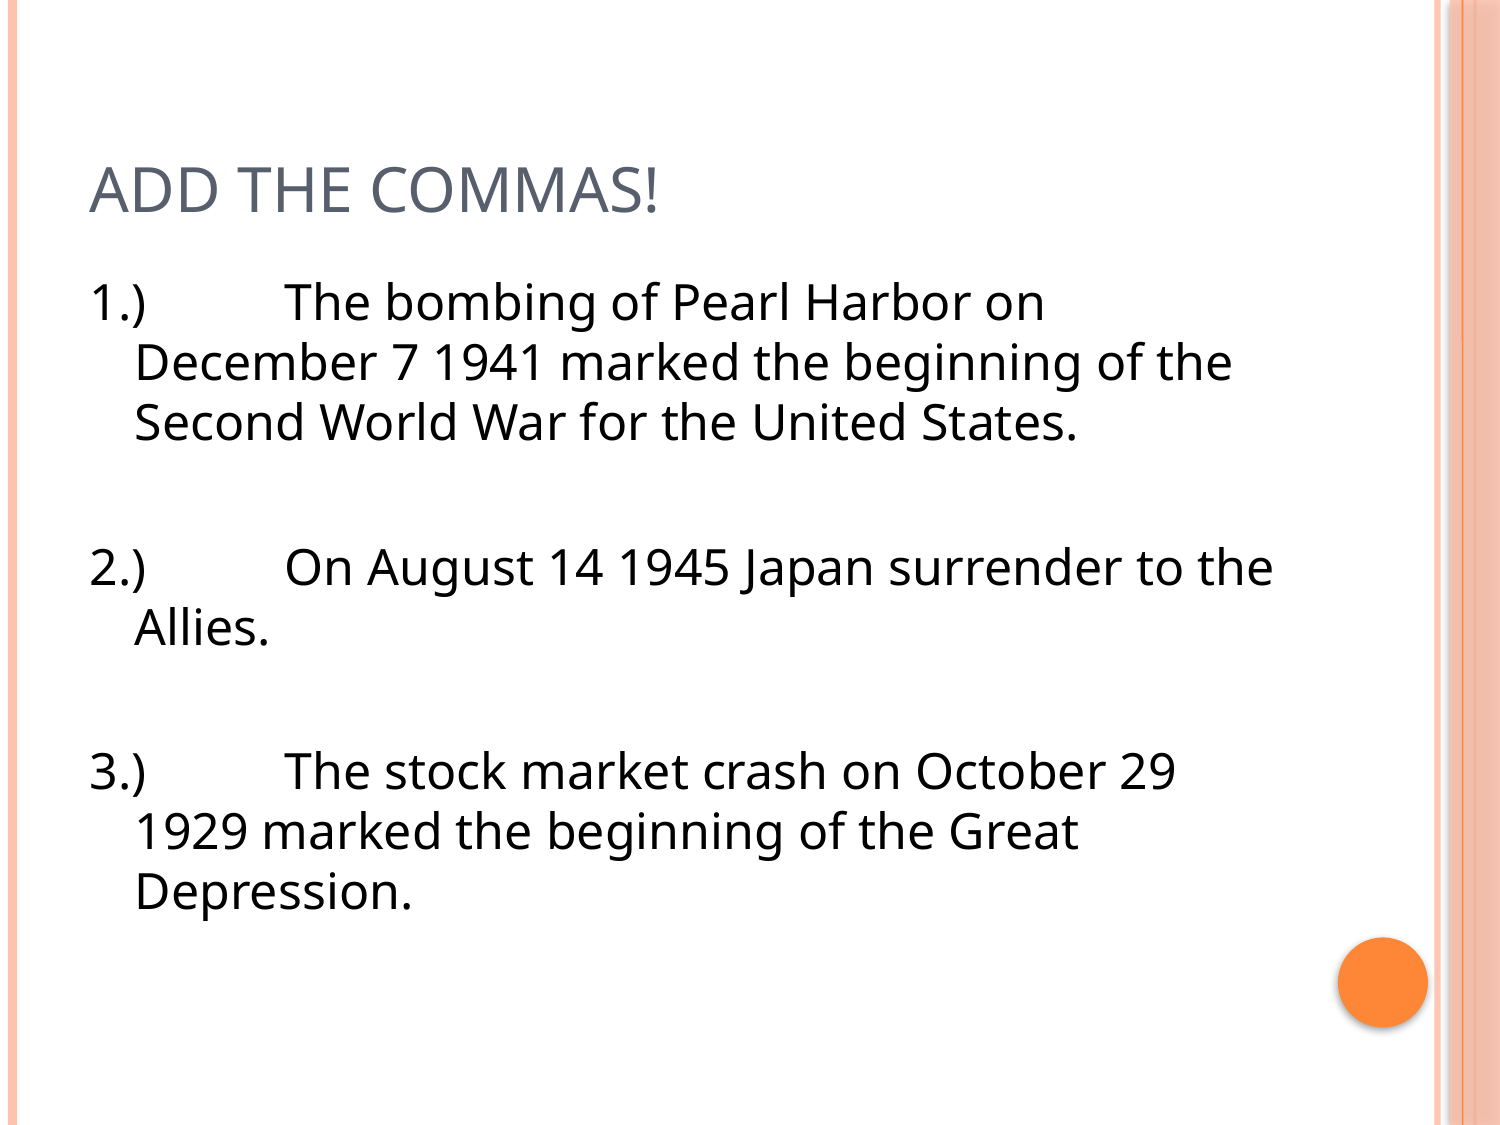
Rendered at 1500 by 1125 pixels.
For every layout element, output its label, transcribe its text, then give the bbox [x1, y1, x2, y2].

list 1.) The bombing of Pearl Harbor on December 7 1941 marked the beginning of the Second World War for the United States. 2.) On August 14 1945 Japan surrender to the Allies. 3.) The stock market crash on October 29 1929 marked the beginning of the Great Depression. [75, 262, 1300, 1062]
title Add The Commas! [75, 45, 1300, 233]
